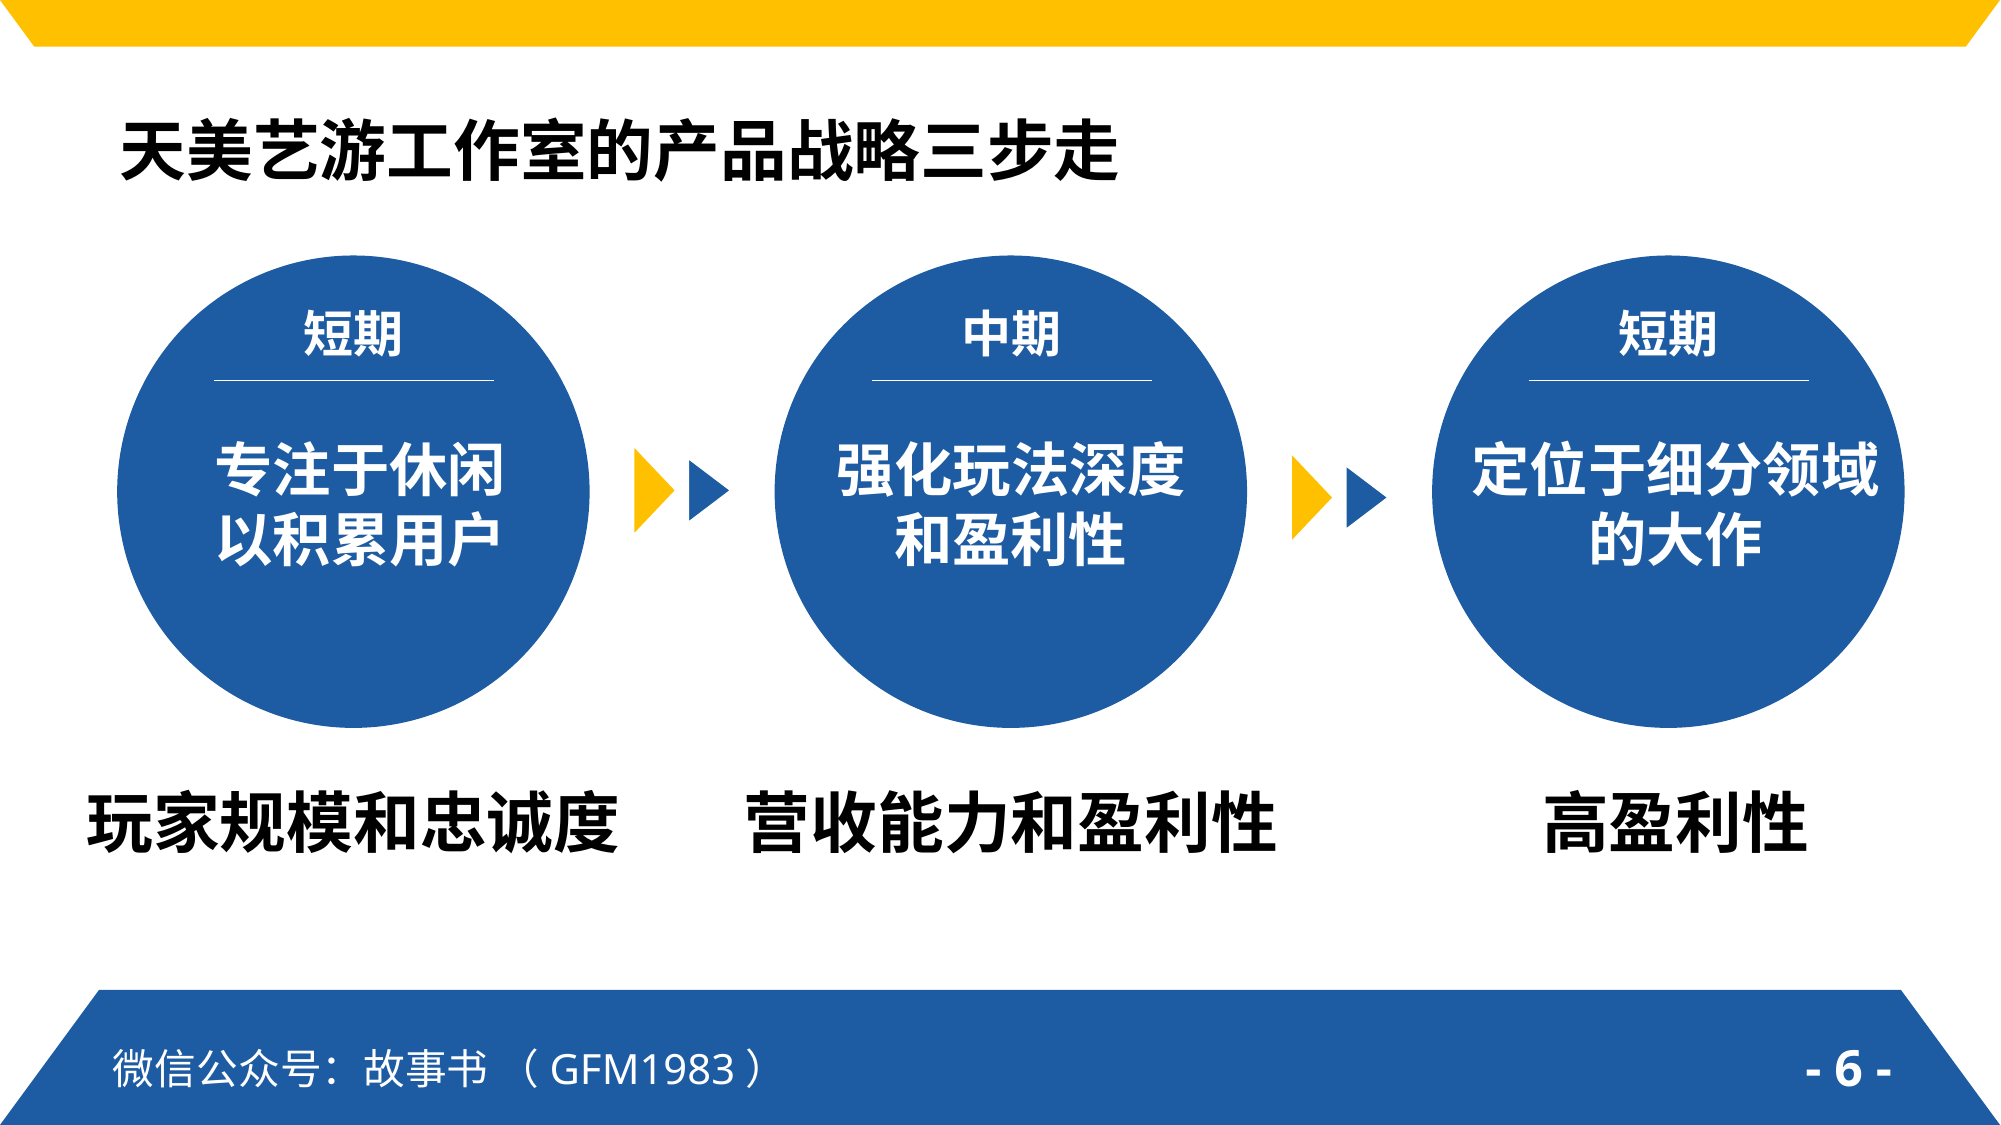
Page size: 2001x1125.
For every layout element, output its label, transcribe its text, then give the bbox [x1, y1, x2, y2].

text_box 玩家规模和忠诚度 [71, 773, 636, 868]
text_box [0, 988, 2000, 1125]
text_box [1432, 255, 1905, 728]
text_box [0, 0, 2000, 48]
text_box 高盈利性 [1527, 773, 1824, 868]
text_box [117, 255, 590, 728]
text_box 天美艺游工作室的产品战略三步走 [105, 101, 1137, 197]
text_box 营收能力和盈利性 [728, 773, 1293, 868]
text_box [774, 255, 1248, 728]
text_box - 6 - [1790, 1029, 1907, 1105]
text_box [633, 445, 731, 536]
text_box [1290, 452, 1389, 543]
text_box 微信公众号：故事书 （GFM1983） [98, 1035, 803, 1100]
